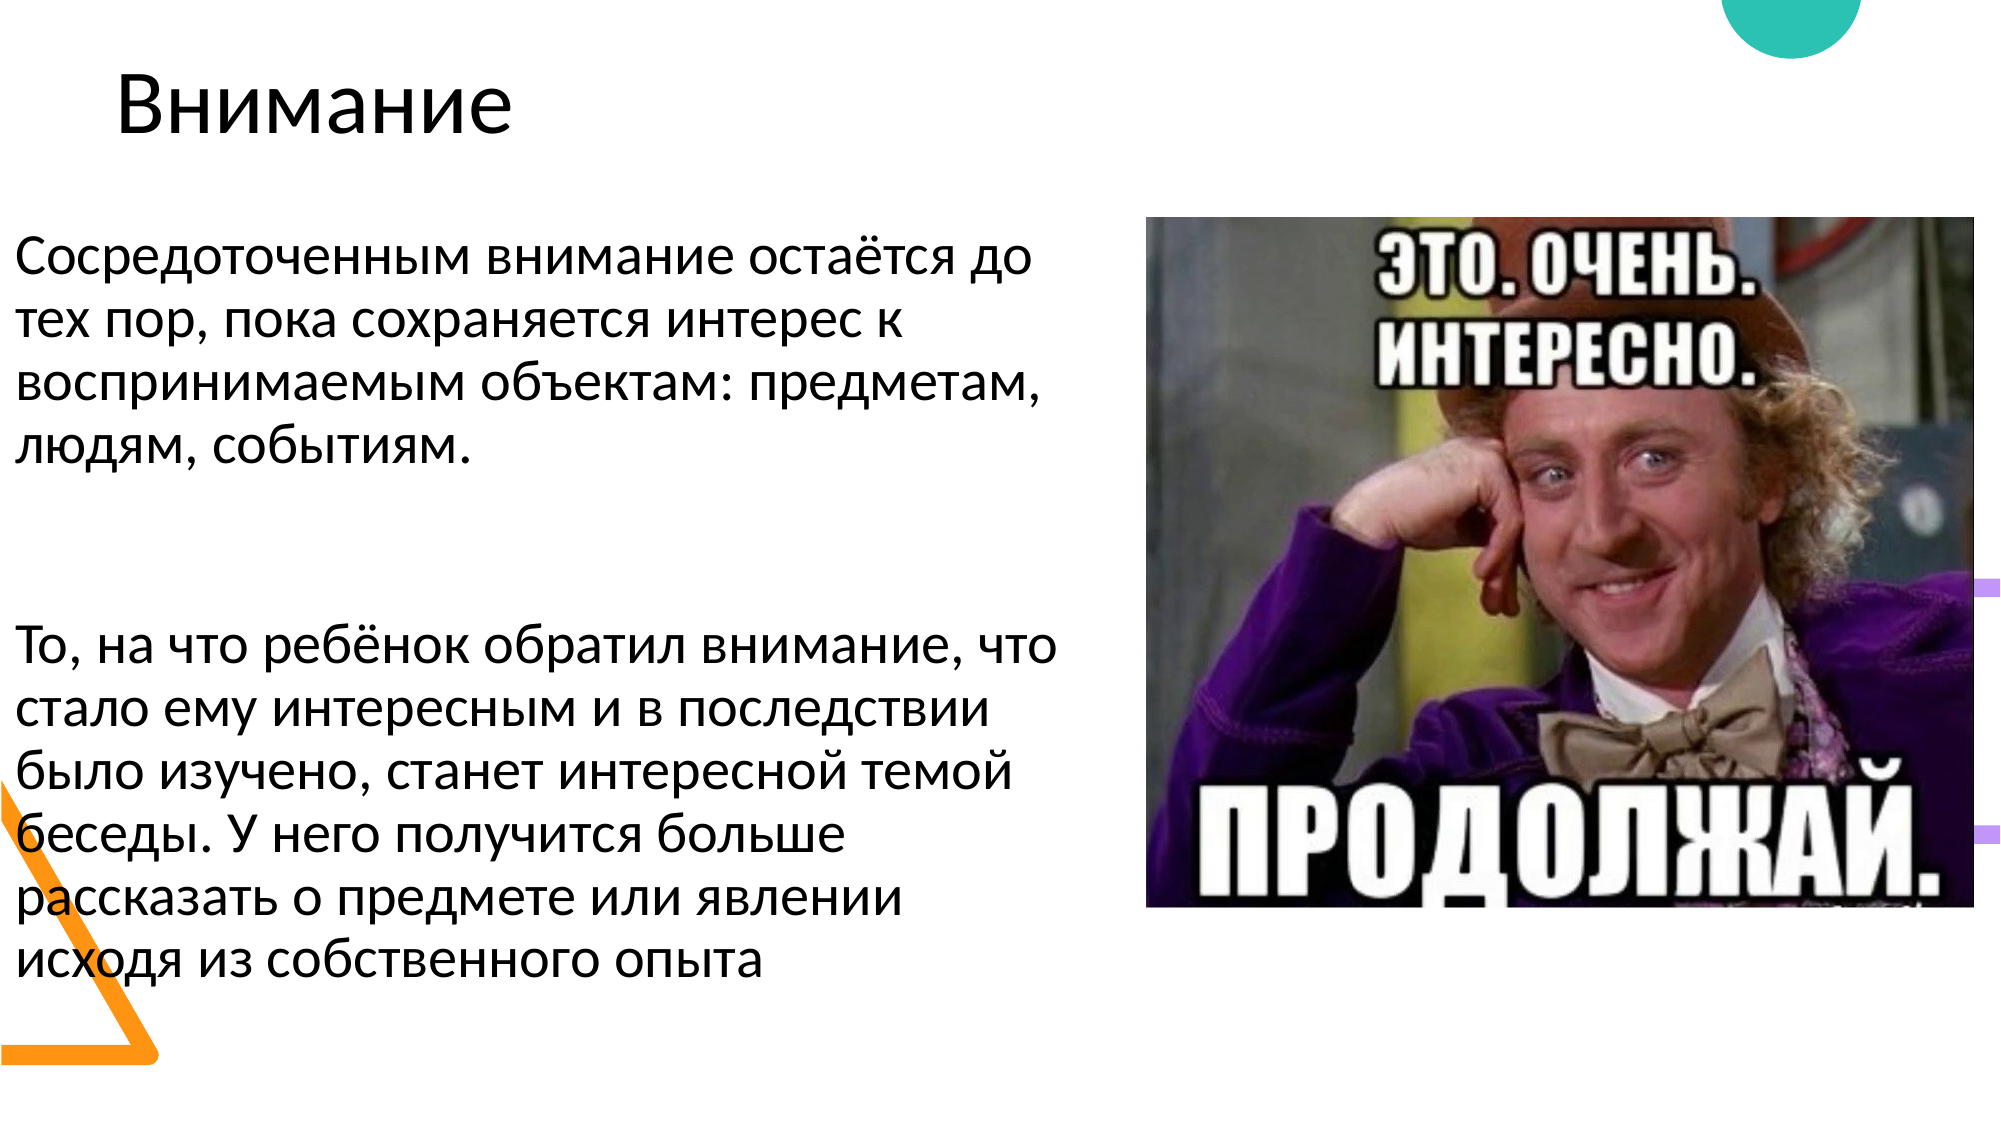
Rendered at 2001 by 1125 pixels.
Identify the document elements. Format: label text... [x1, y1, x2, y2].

title Внимание [100, 20, 1761, 187]
list Сосредоточенным внимание остаётся до тех пор, пока сохраняется интерес к воспринимаемым объектам: предметам, людям, событиям. То, на что ребёнок обратил внимание, что стало ему интересным и в последствии было изучено, станет интересной темой беседы. У него получится больше рассказать о предмете или явлении исходя из собственного опыта [0, 216, 1097, 1125]
picture [1145, 216, 1974, 909]
